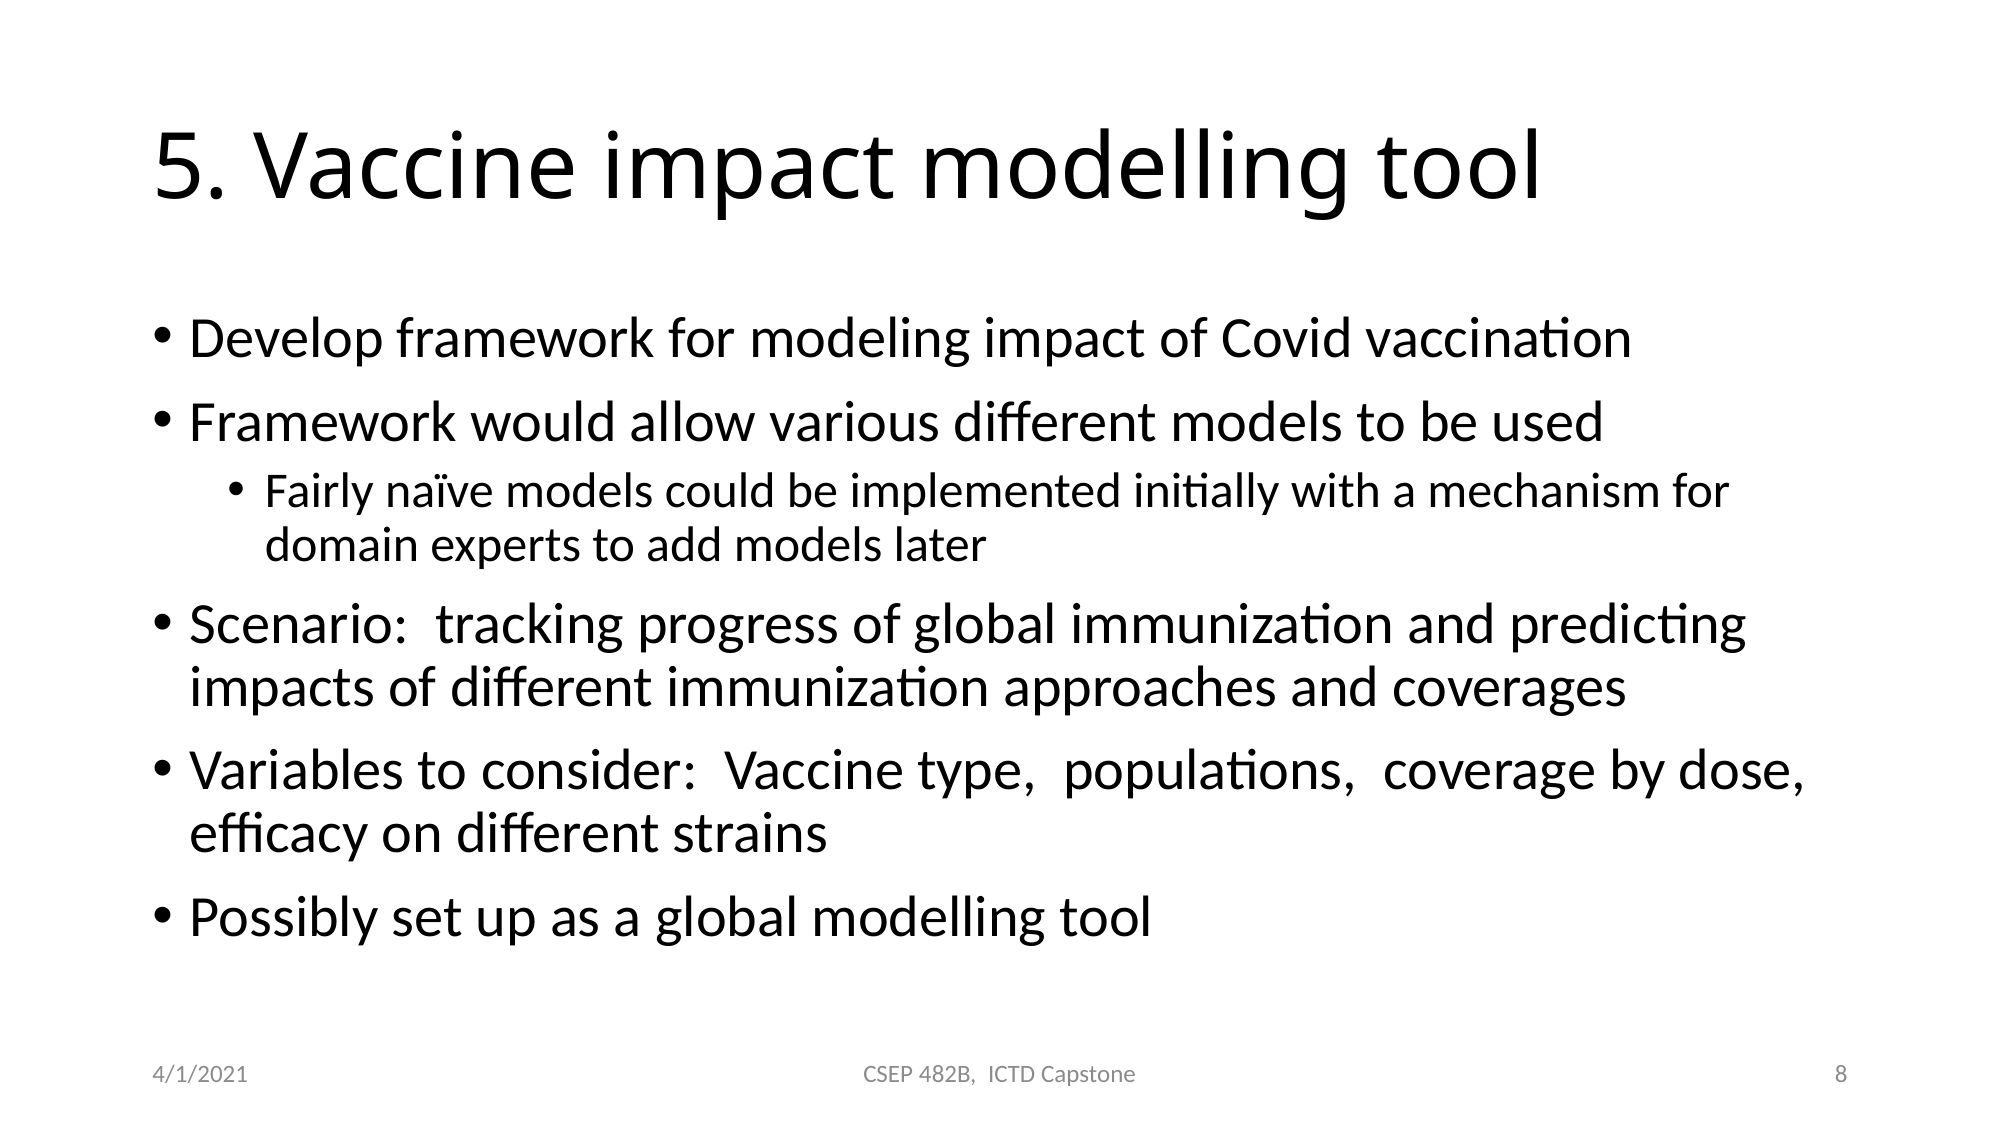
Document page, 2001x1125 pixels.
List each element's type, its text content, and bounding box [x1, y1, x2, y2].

footer CSEP 482B, ICTD Capstone [662, 1042, 1338, 1103]
list Develop framework for modeling impact of Covid vaccination Framework would allow various different models to be used Fairly naïve models could be implemented initially with a mechanism for domain experts to add models later Scenario: tracking progress of global immunization and predicting impacts of different immunization approaches and coverages Variables to consider: Vaccine type, populations, coverage by dose, efficacy on different strains Possibly set up as a global modelling tool [137, 299, 1863, 1014]
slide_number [137, 1042, 588, 1103]
title 5. Vaccine impact modelling tool [137, 59, 1863, 278]
slide_number 8 [1412, 1042, 1863, 1103]
